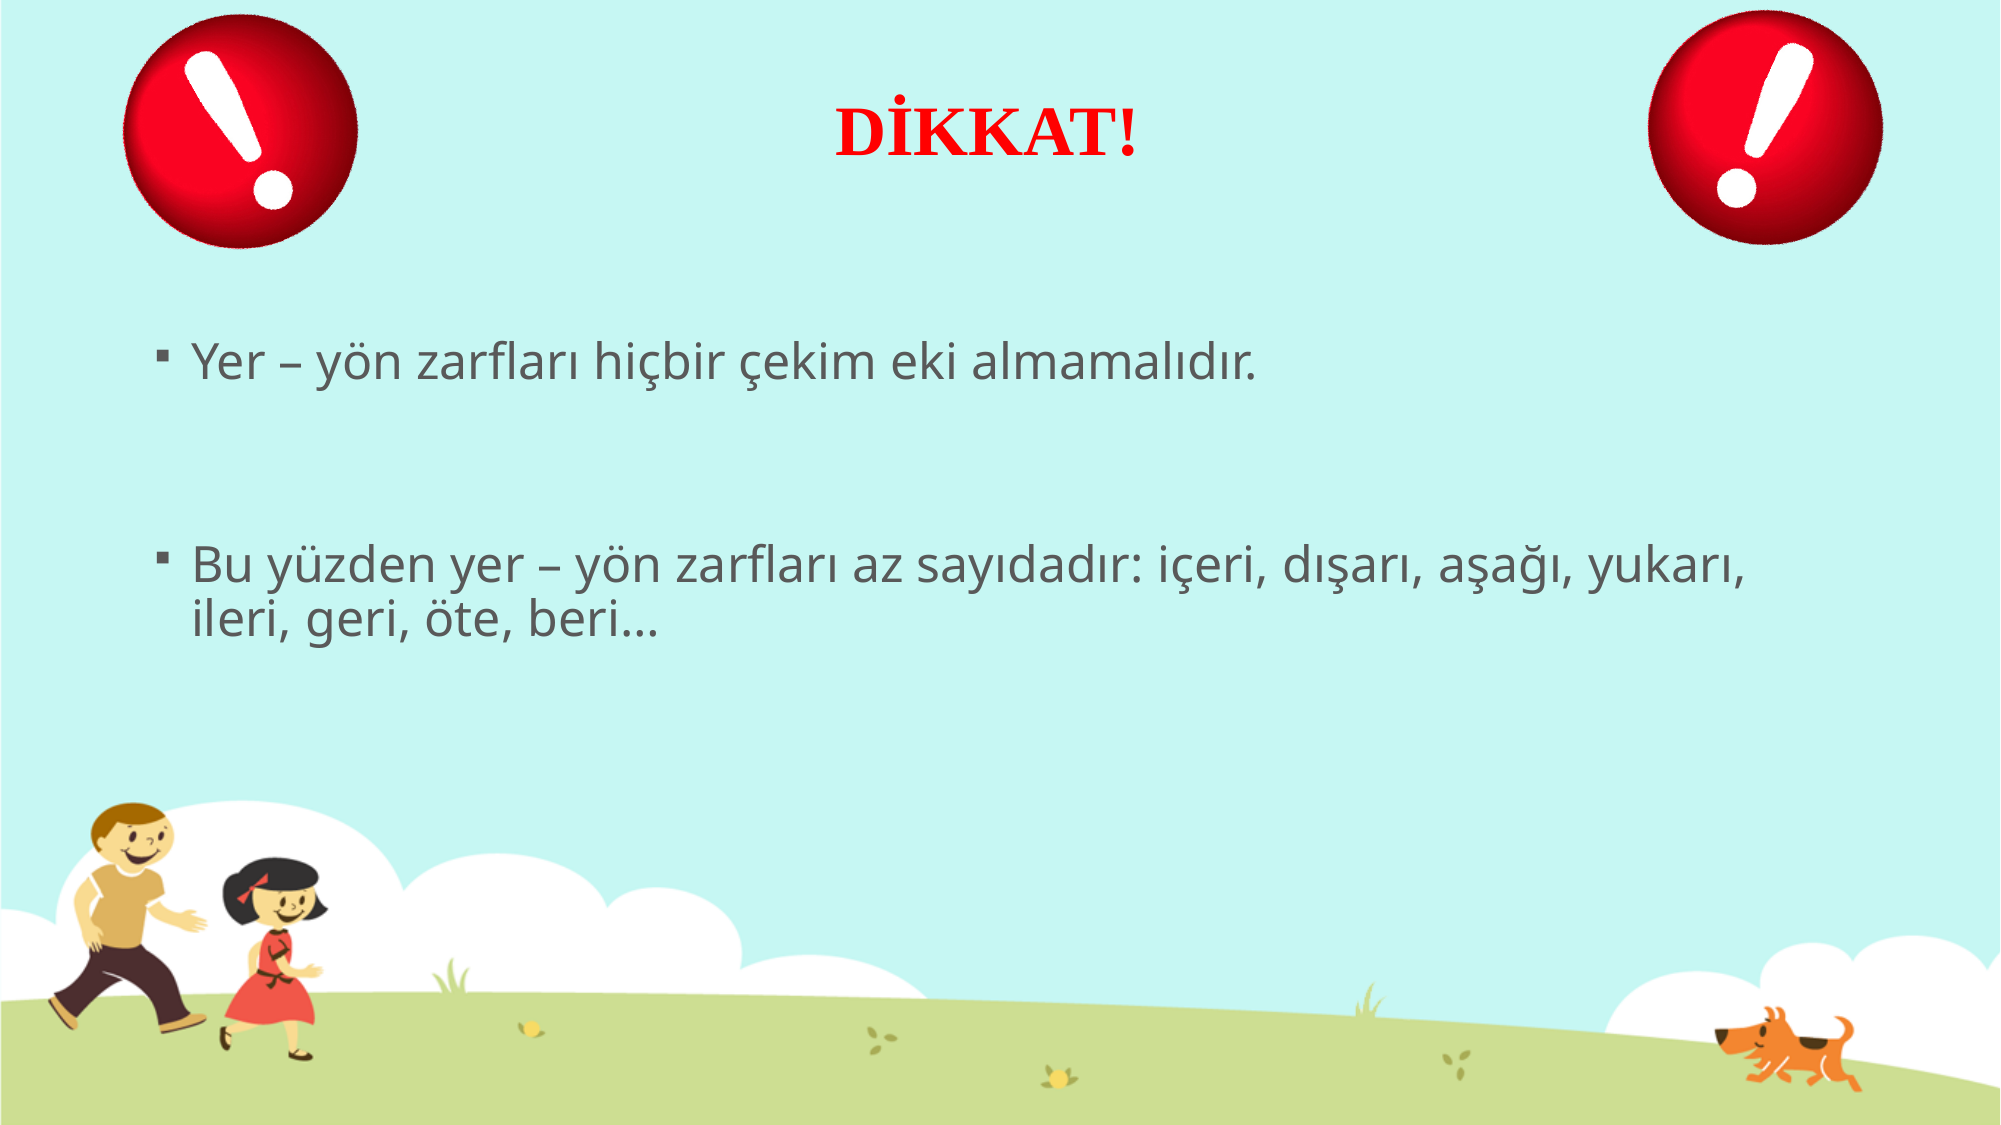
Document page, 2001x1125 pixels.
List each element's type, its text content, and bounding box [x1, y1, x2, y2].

text_box Bu yüzden yer – yön zarfları az sayıdadır: içeri, dışarı, aşağı, yukarı, ileri, geri, öte, beri… [130, 531, 1848, 713]
text_box Yer – yön zarfları hiçbir çekim eki almamalıdır. [130, 329, 1848, 486]
title DİKKAT! [820, 59, 1180, 178]
picture [0, 0, 2001, 1125]
